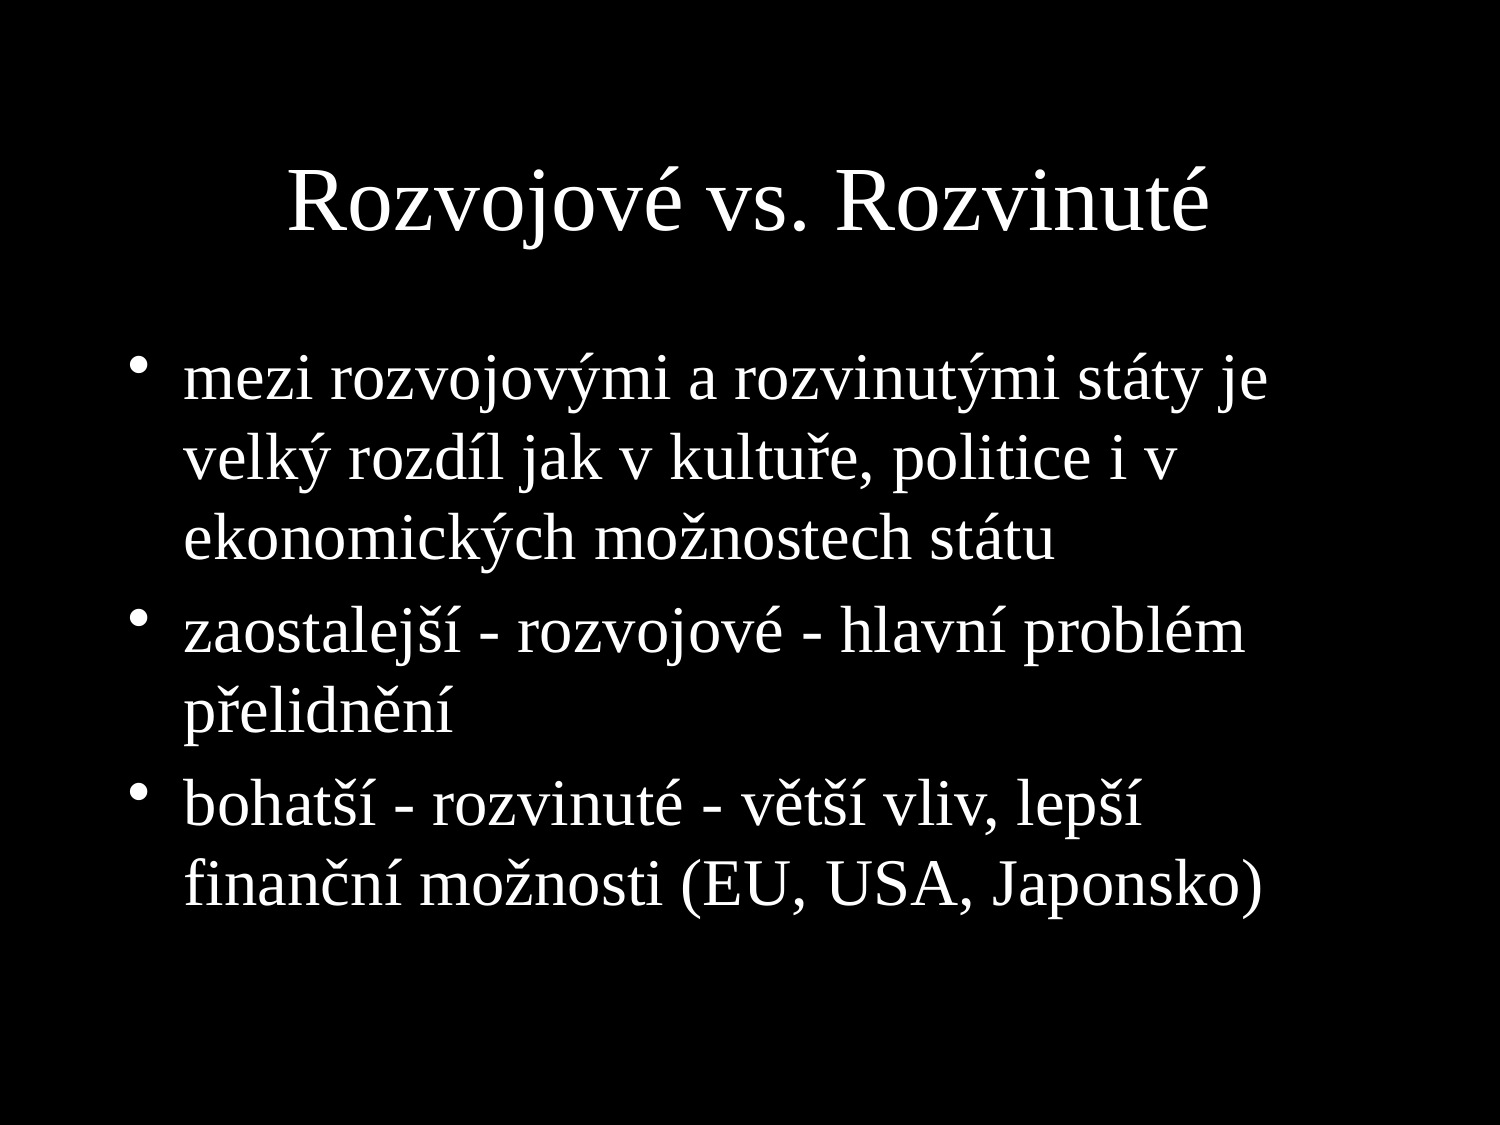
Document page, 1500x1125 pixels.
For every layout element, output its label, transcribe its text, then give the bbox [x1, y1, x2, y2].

list mezi rozvojovými a rozvinutými státy je velký rozdíl jak v kultuře, politice i v ekonomických možnostech státu zaostalejší - rozvojové - hlavní problém přelidnění bohatší - rozvinuté - větší vliv, lepší finanční možnosti (EU, USA, Japonsko) [112, 324, 1388, 1001]
title Rozvojové vs. Rozvinuté [112, 99, 1388, 288]
